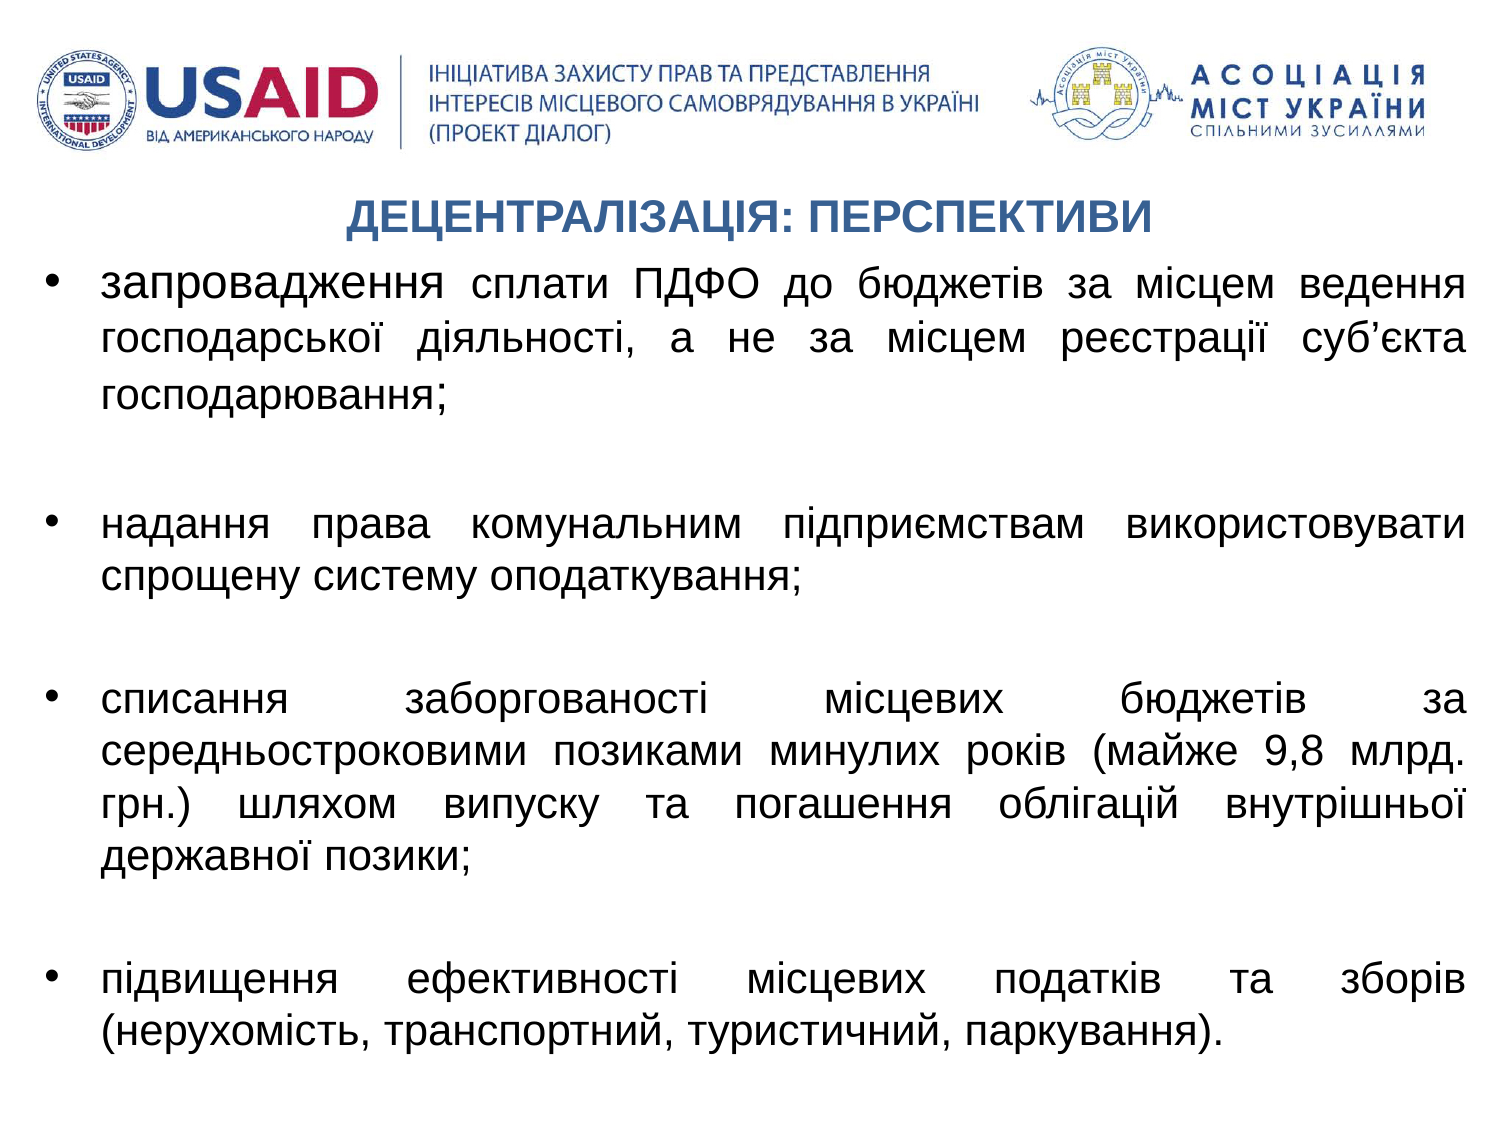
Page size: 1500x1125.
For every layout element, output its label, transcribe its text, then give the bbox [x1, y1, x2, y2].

picture [0, 0, 1500, 198]
title ДЕЦЕНТРАЛІЗАЦІЯ: ПЕРСПЕКТИВИ [112, 207, 1388, 243]
subtitle запровадження сплати ПДФО до бюджетів за місцем ведення господарської діяльності, а не за місцем реєстрації суб’єкта господарювання; надання права комунальним підприємствам використовувати спрощену систему оподаткування; списання заборгованості місцевих бюджетів за середньостроковими позиками минулих років (майже 9,8 млрд. грн.) шляхом випуску та погашення облігацій внутрішньої державної позики; підвищення ефективності місцевих податків та зборів (нерухомість, транспортний, туристичний, паркування). [29, 243, 1483, 1071]
